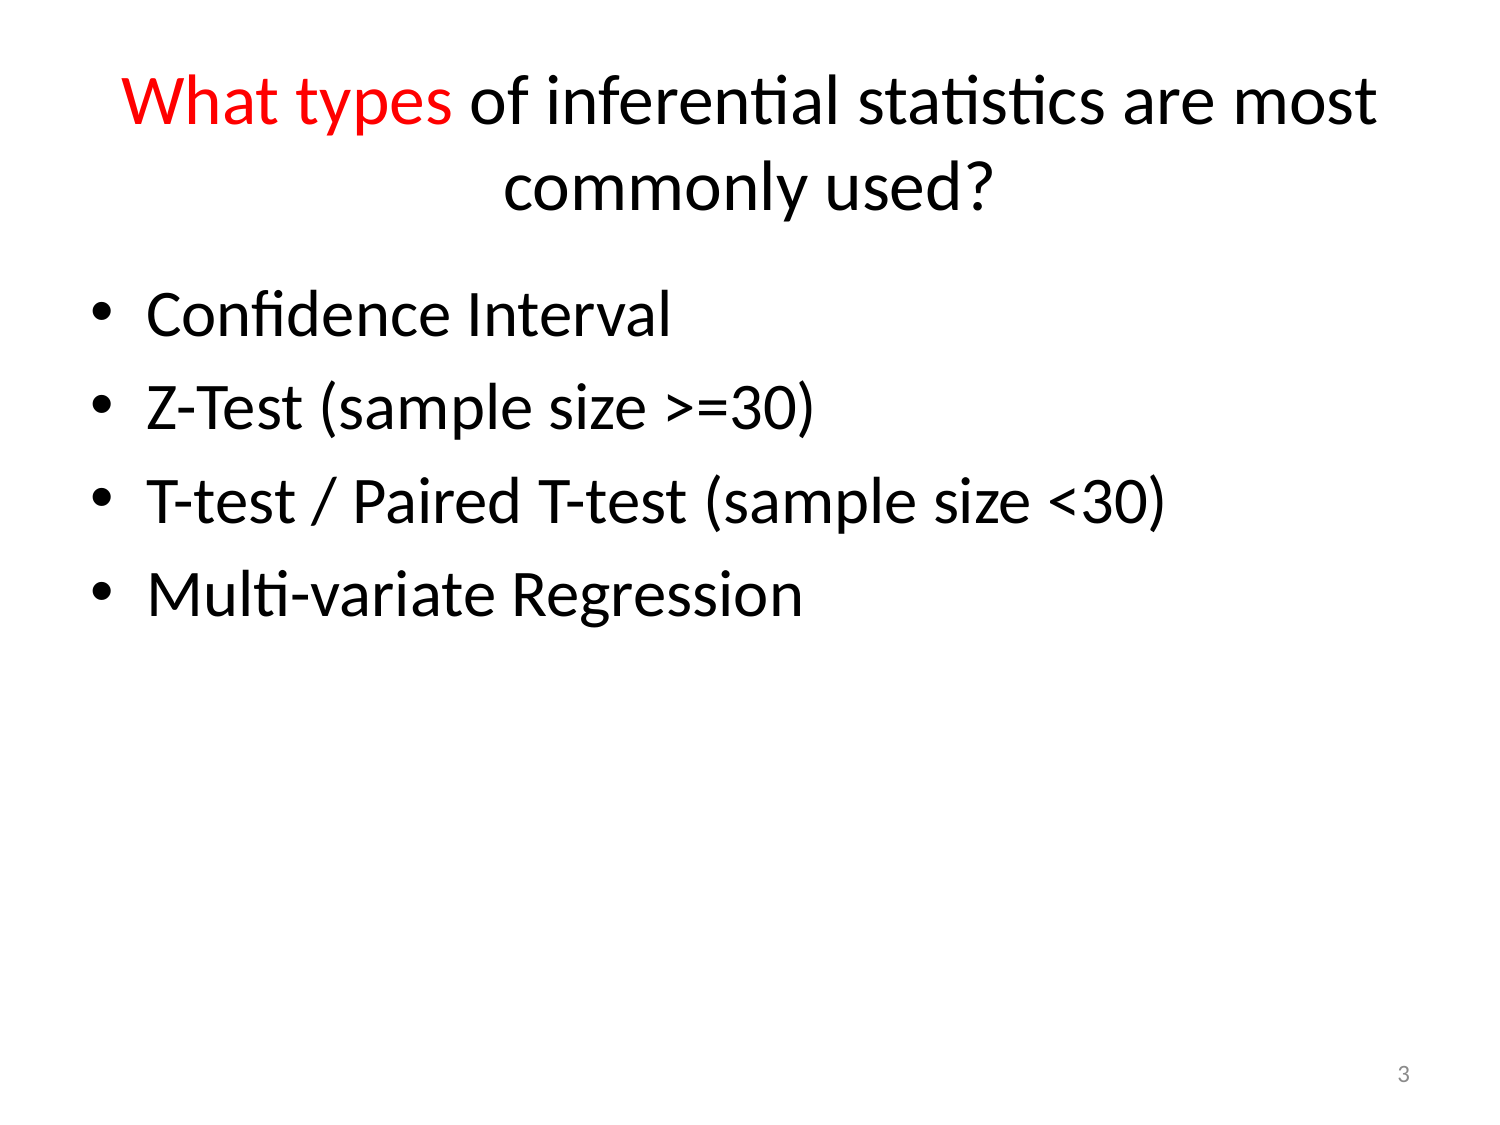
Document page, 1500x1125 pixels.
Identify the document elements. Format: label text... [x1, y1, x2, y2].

slide_number 3 [1074, 1042, 1425, 1103]
list Confidence Interval Z-Test (sample size >=30) T-test / Paired T-test (sample size <30) Multi-variate Regression [75, 262, 1425, 1005]
title What types of inferential statistics are most commonly used? [75, 45, 1425, 233]
